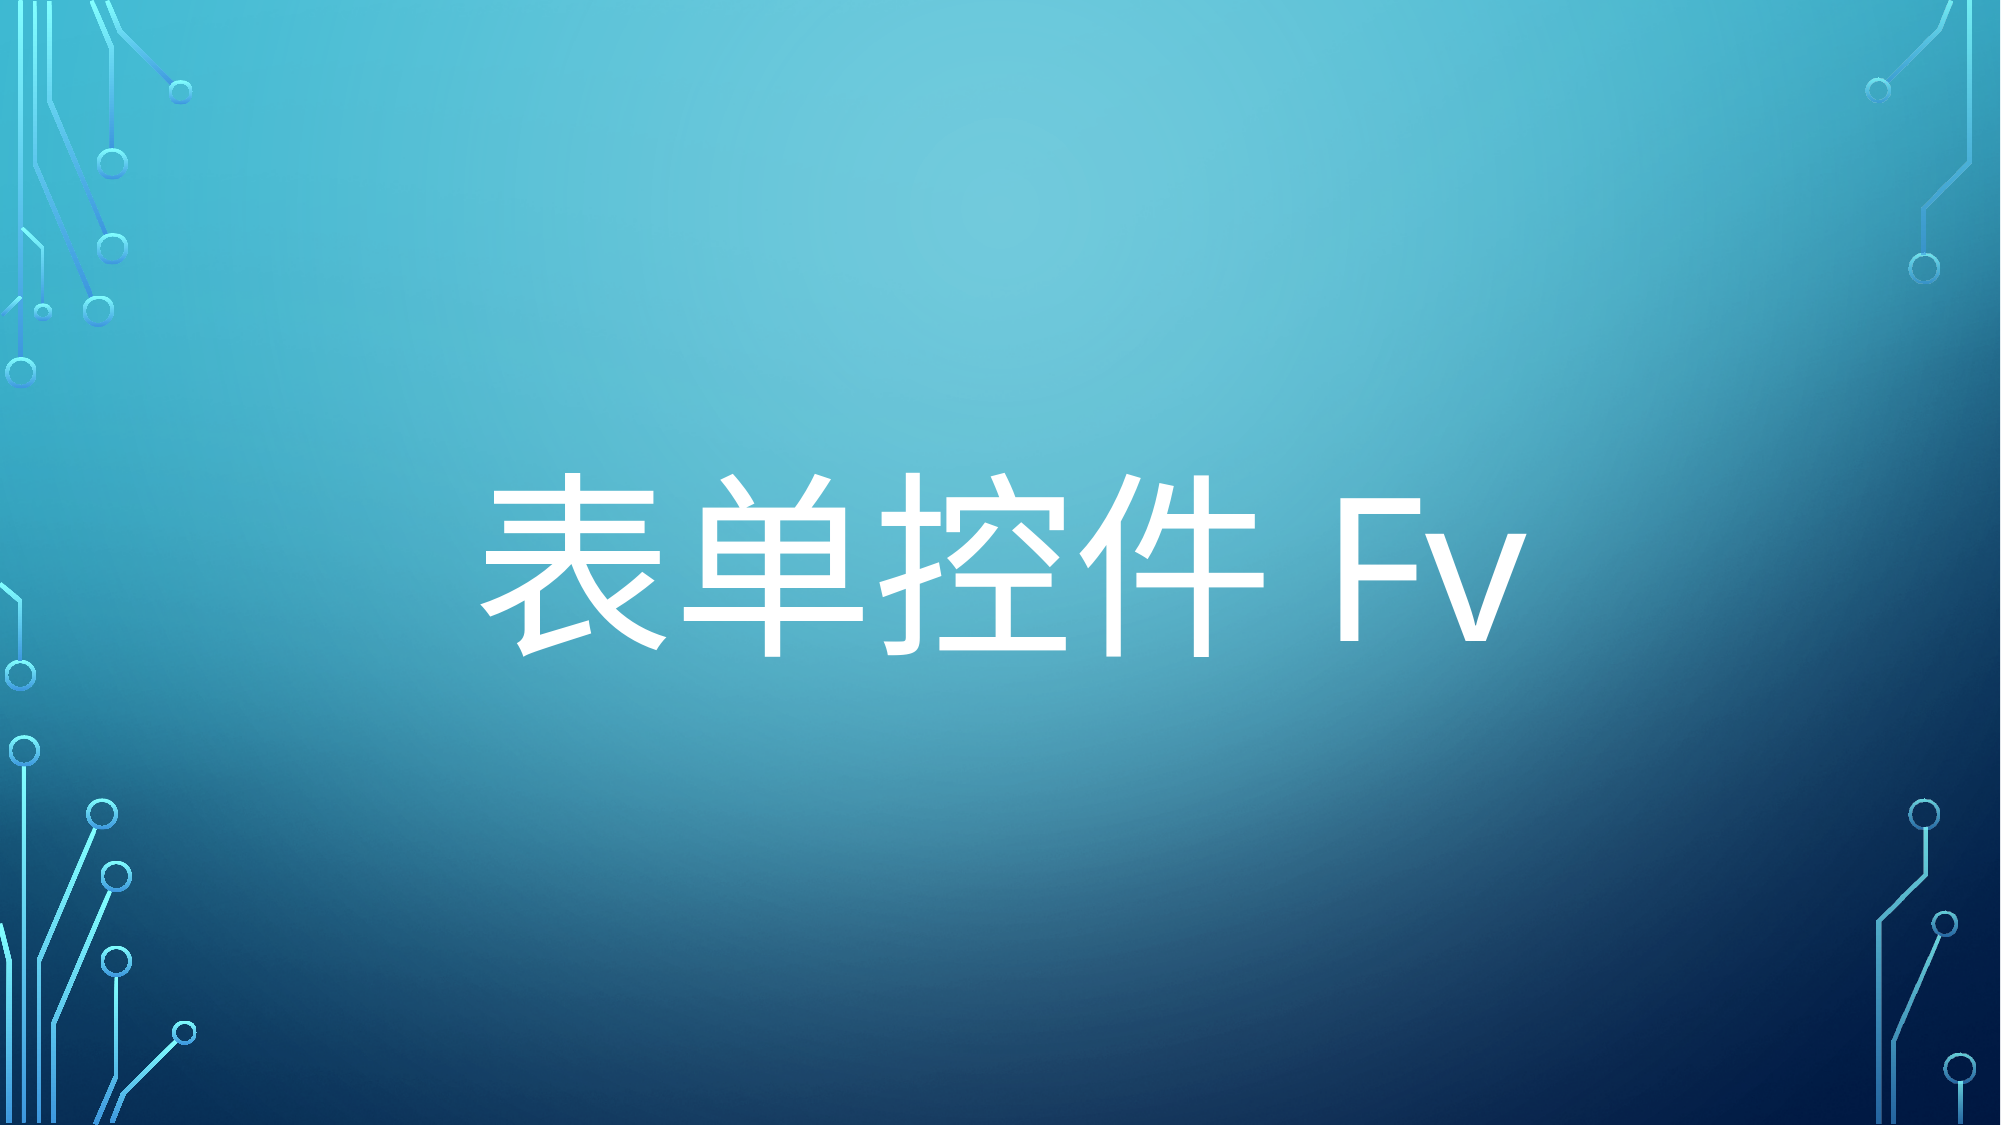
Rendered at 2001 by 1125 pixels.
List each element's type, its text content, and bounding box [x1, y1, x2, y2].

text_box 表单控件Fv [458, 433, 1542, 689]
